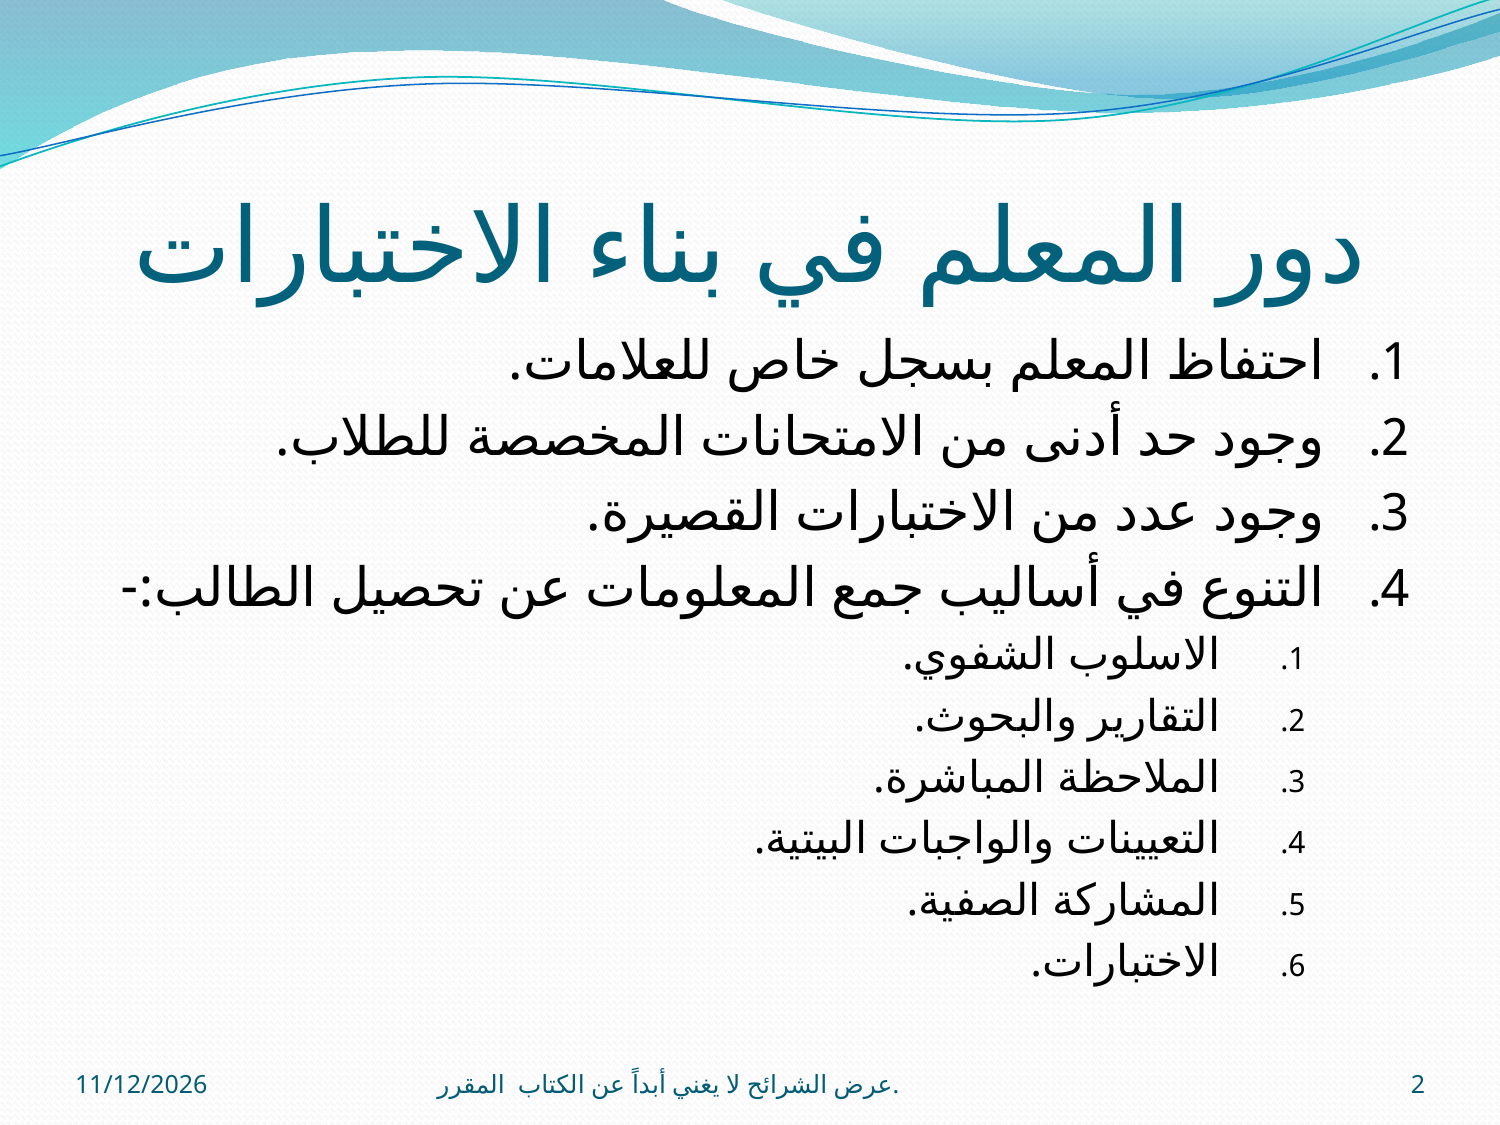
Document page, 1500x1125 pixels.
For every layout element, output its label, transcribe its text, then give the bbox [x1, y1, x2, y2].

slide_number 2 [1299, 1042, 1425, 1103]
footer عرض الشرائح لا يغني أبداً عن الكتاب المقرر. [437, 1042, 988, 1103]
title دور المعلم في بناء الاختبارات [75, 115, 1425, 303]
list احتفاظ المعلم بسجل خاص للعلامات. وجود حد أدنى من الامتحانات المخصصة للطلاب. وجود عدد من الاختبارات القصيرة. التنوع في أساليب جمع المعلومات عن تحصيل الطالب:- الاسلوب الشفوي. التقارير والبحوث. الملاحظة المباشرة. التعيينات والواجبات البيتية. المشاركة الصفية. الاختبارات. [75, 317, 1425, 1038]
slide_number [75, 1042, 425, 1103]
